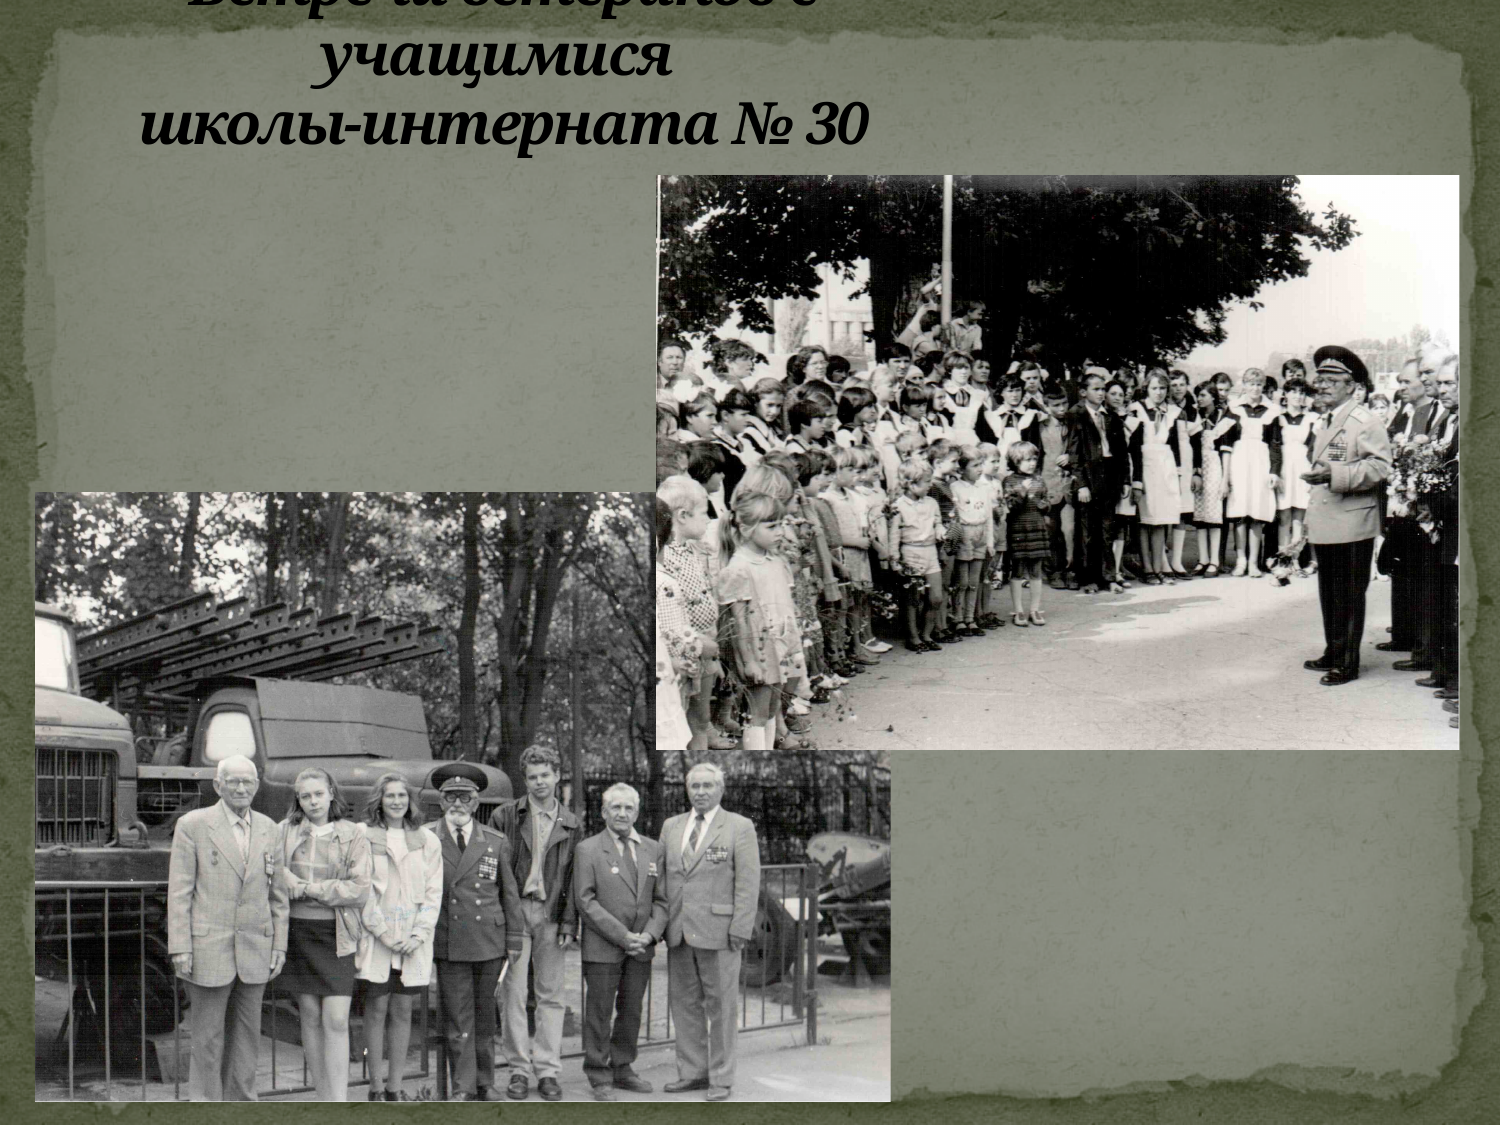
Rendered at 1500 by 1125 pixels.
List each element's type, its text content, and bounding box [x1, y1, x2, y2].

title Встречи ветеранов с учащимися школы-интерната № 30 [0, 0, 1008, 165]
picture [35, 175, 1460, 1102]
